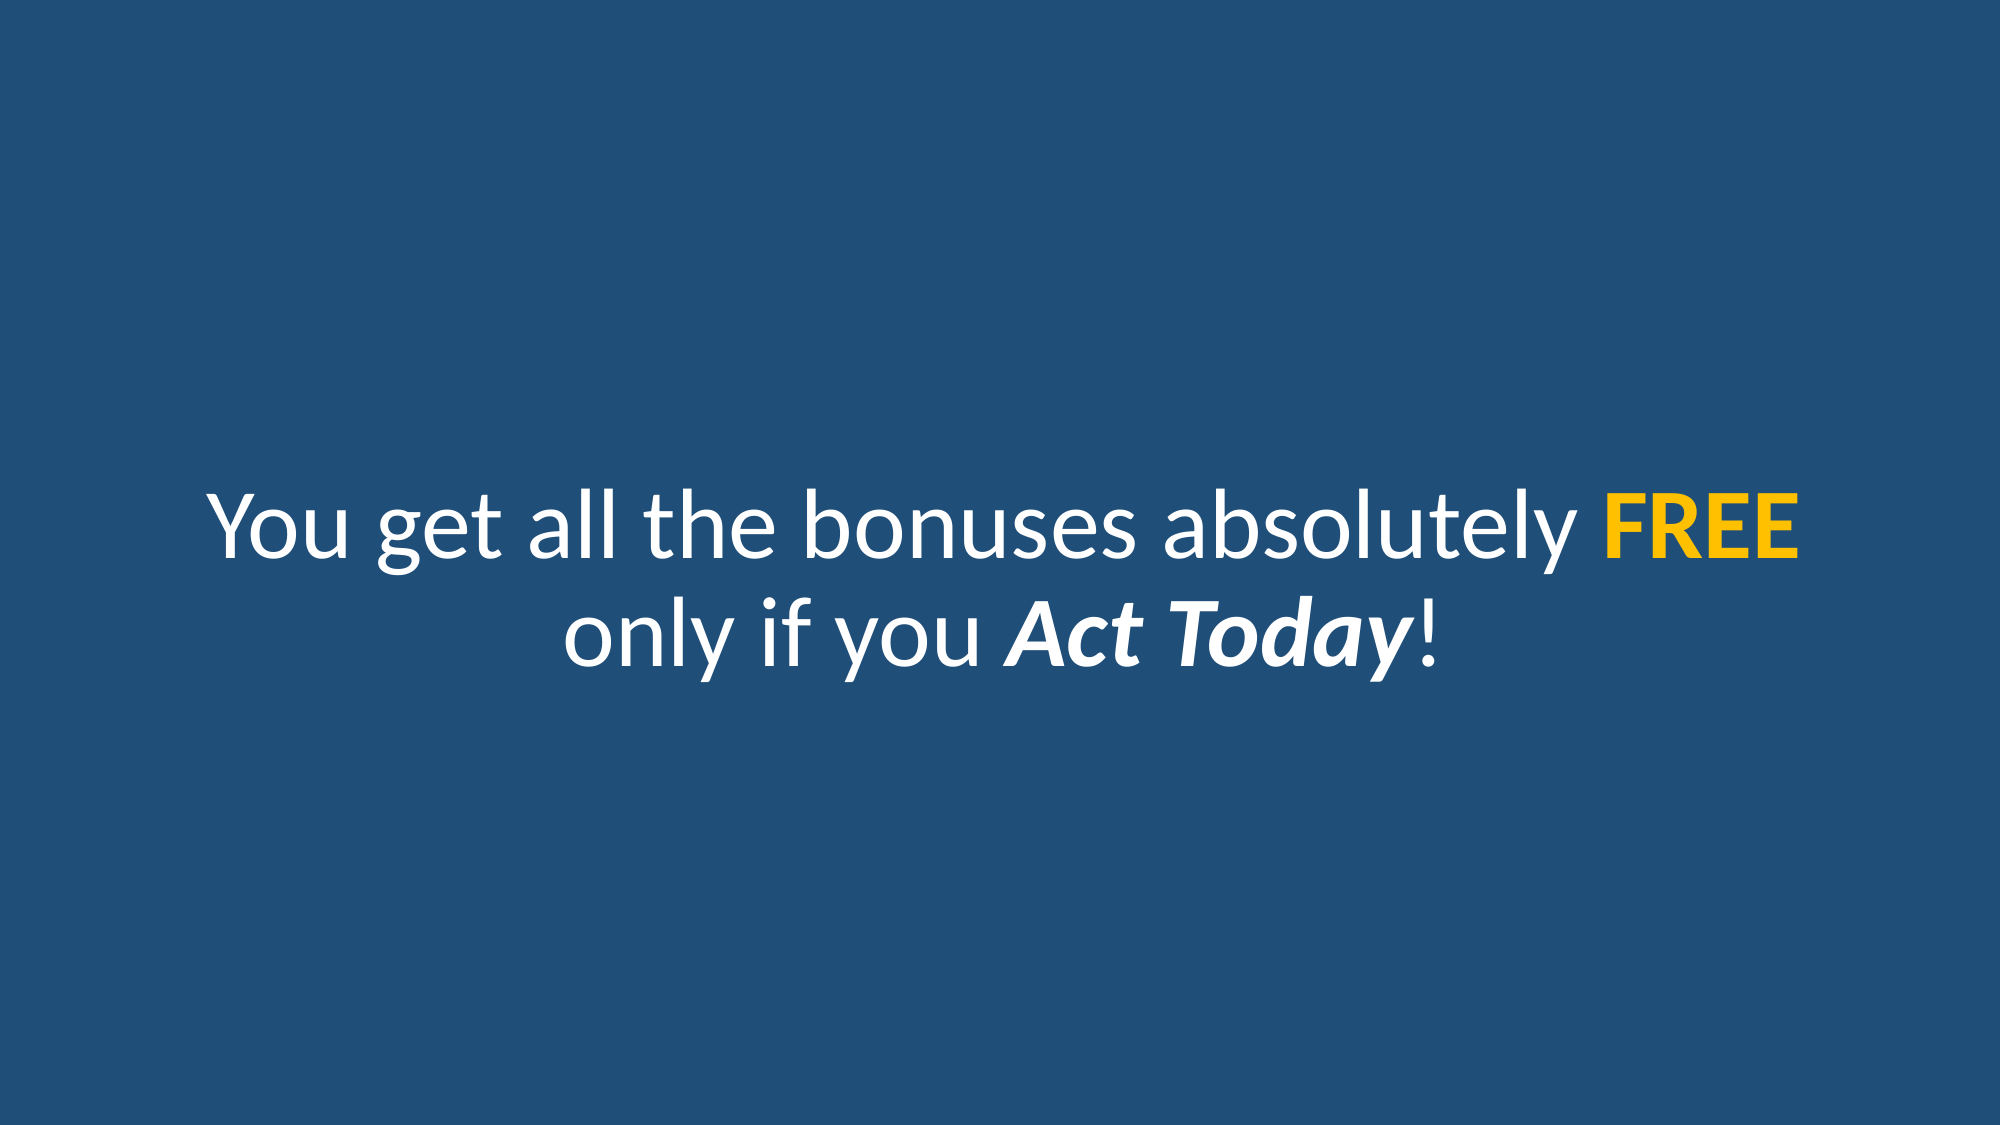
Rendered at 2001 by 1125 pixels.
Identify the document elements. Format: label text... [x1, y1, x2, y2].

list You get all the bonuses absolutely FREE only if you Act Today! [141, 464, 1867, 1066]
